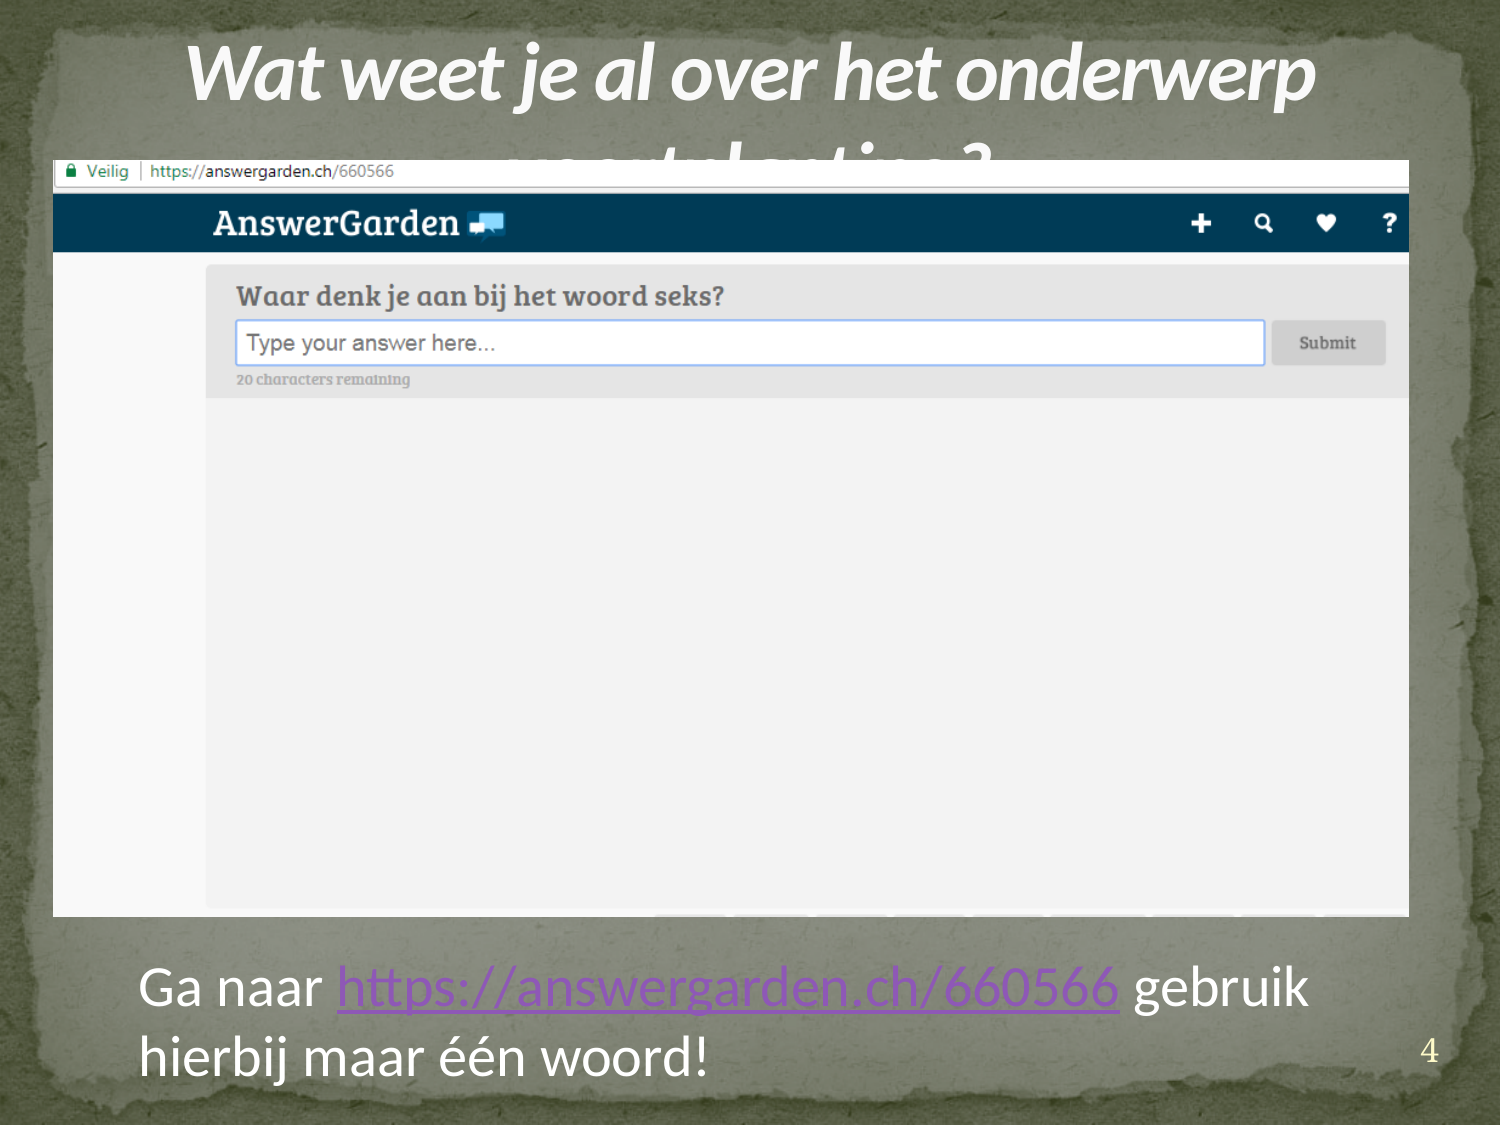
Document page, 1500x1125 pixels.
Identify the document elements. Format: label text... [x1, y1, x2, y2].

picture [214, 211, 304, 236]
picture [364, 216, 382, 236]
title Wat weet je al over het onderwerp voortplanting? [74, 24, 1425, 225]
text_box Ga naar https://answergarden.ch/660566 gebruik hierbij maar één woord! [123, 940, 1471, 1096]
picture [470, 213, 503, 233]
picture [439, 216, 459, 235]
picture [1255, 214, 1272, 232]
slide_number 4 [1471, 1014, 1480, 1089]
picture [1383, 213, 1396, 232]
picture [306, 216, 321, 236]
picture [422, 216, 437, 236]
picture [53, 160, 1409, 193]
picture [1317, 214, 1336, 232]
picture [384, 216, 399, 235]
picture [401, 209, 419, 236]
picture [323, 210, 361, 236]
picture [53, 253, 1409, 917]
picture [1192, 214, 1211, 232]
